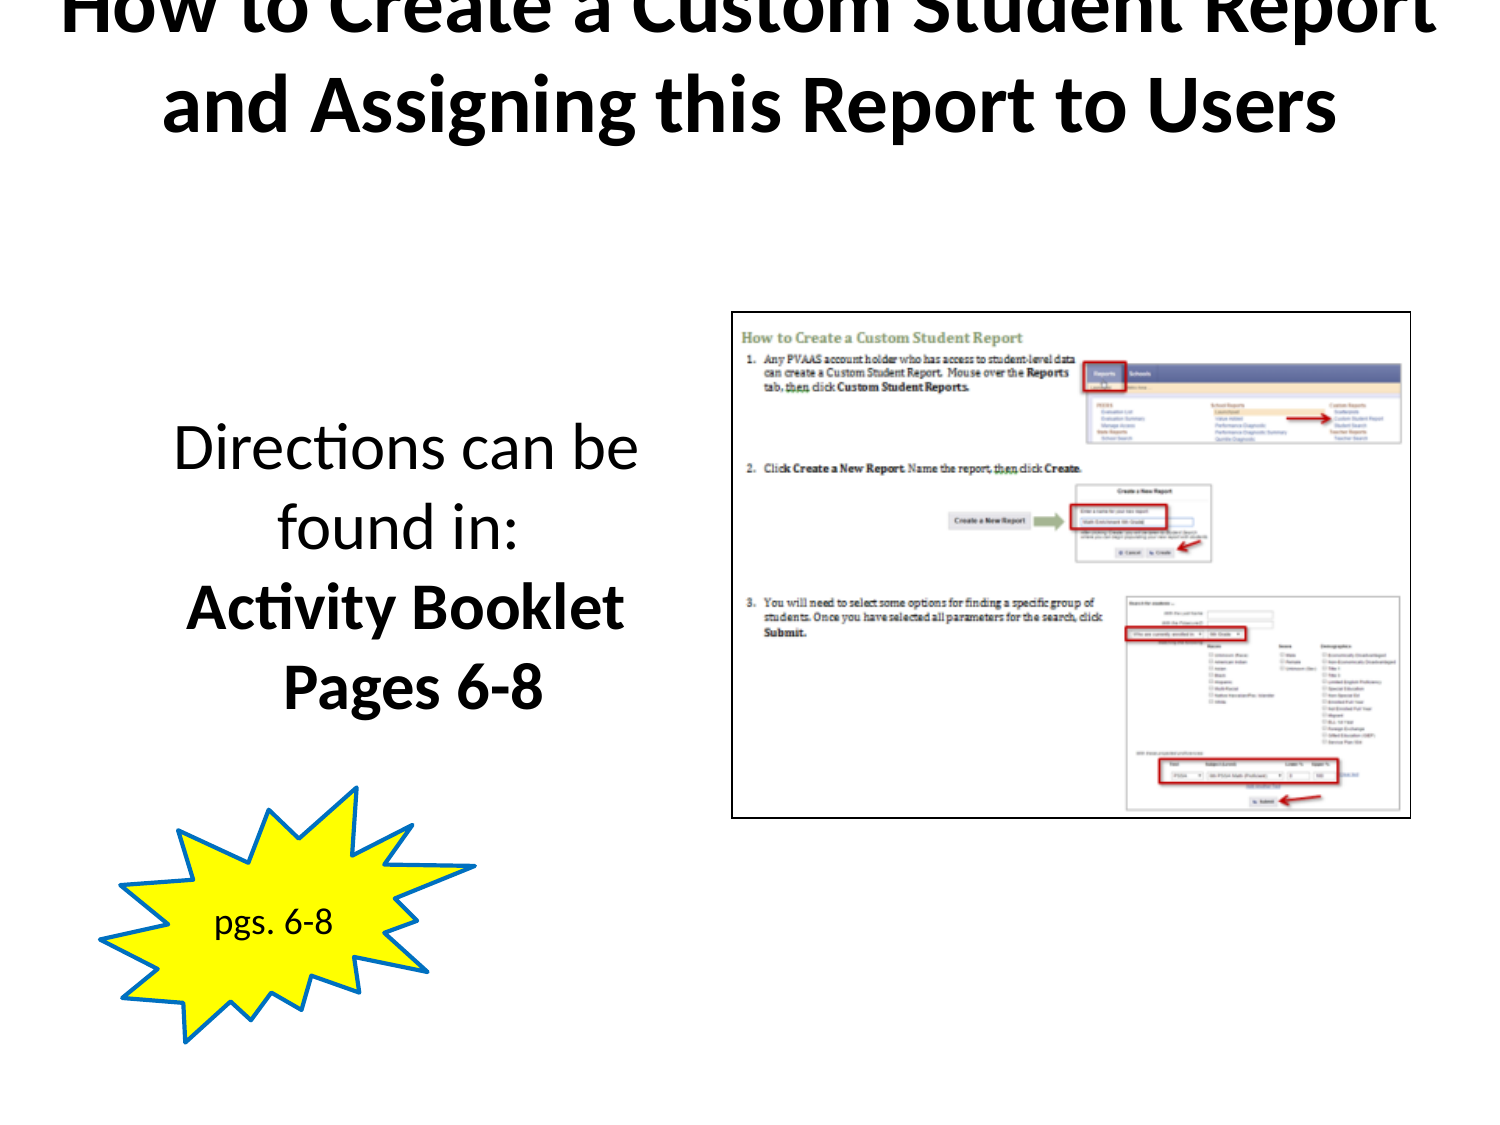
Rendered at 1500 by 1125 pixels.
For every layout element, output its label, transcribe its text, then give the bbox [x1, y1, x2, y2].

list Directions can be found in: Activity Booklet Pages 6-8 [75, 310, 733, 815]
picture [732, 312, 1410, 818]
list How to Create a Custom Student Report and Assigning this Report to Users [25, 12, 1476, 87]
text_box pgs. 6-8 [97, 785, 477, 1045]
